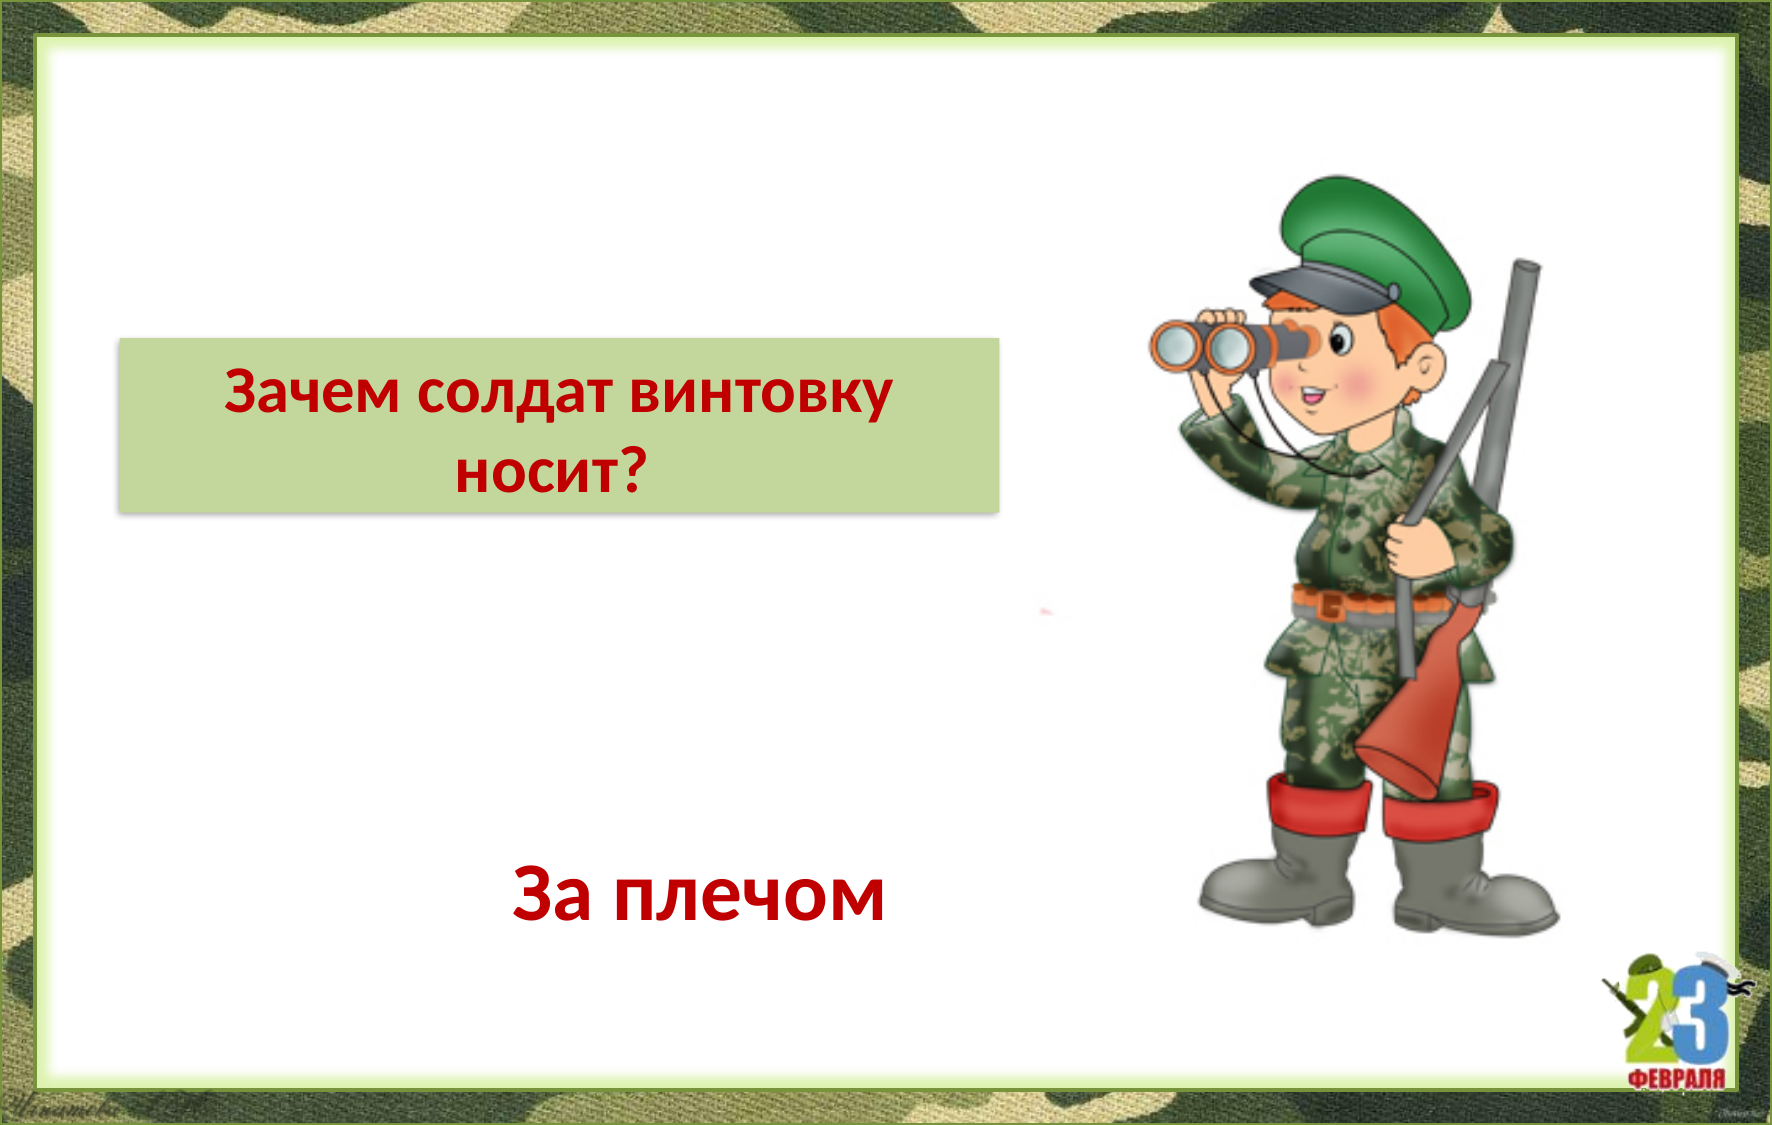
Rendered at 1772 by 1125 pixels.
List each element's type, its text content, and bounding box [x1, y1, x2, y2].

text_box За плечом [160, 829, 1028, 944]
text_box Зачем солдат винтовку носит? [119, 338, 1000, 513]
picture [2, 2, 1772, 1123]
